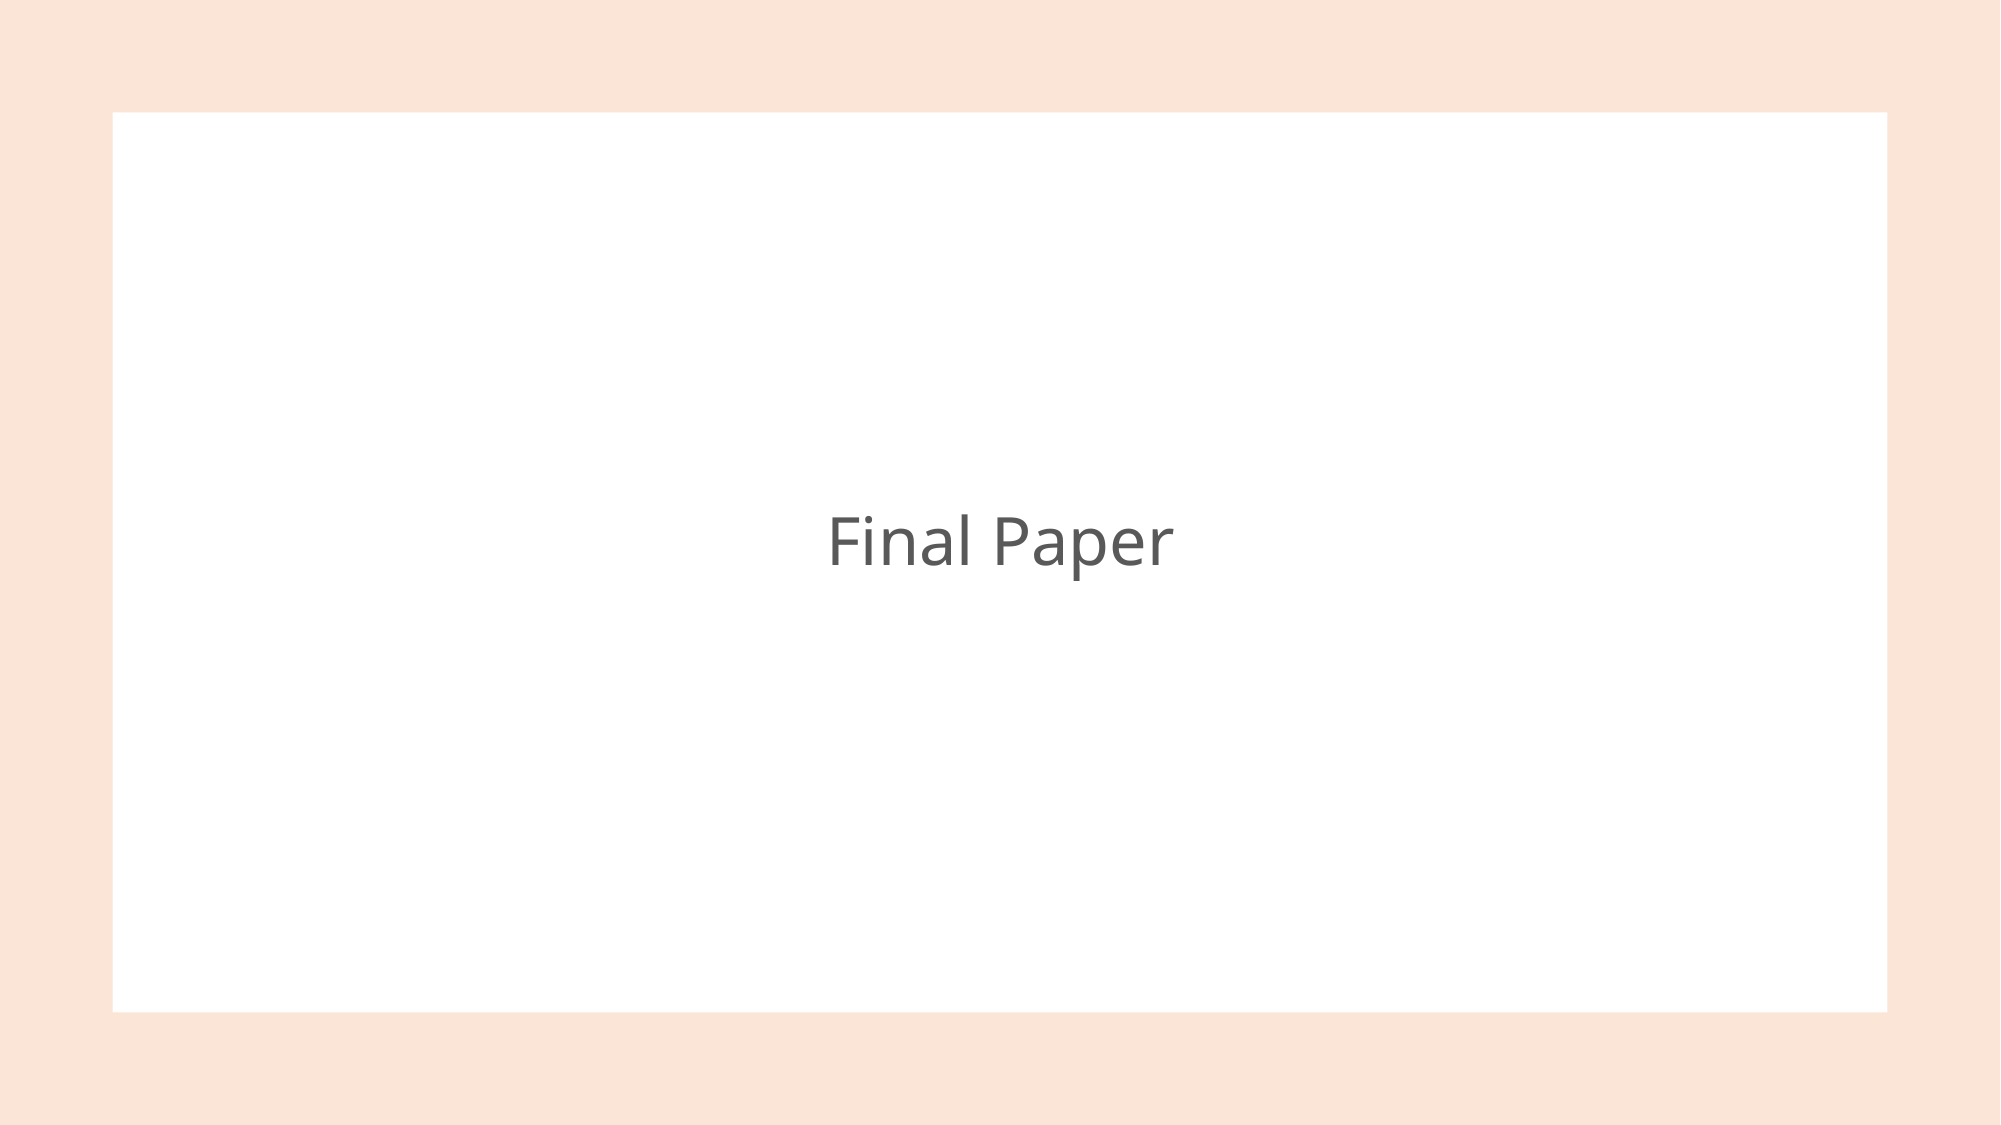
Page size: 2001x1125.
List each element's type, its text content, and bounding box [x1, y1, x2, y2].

text_box [111, 111, 1888, 1013]
text_box [0, 0, 2000, 1125]
title Final Paper [436, 342, 1566, 588]
